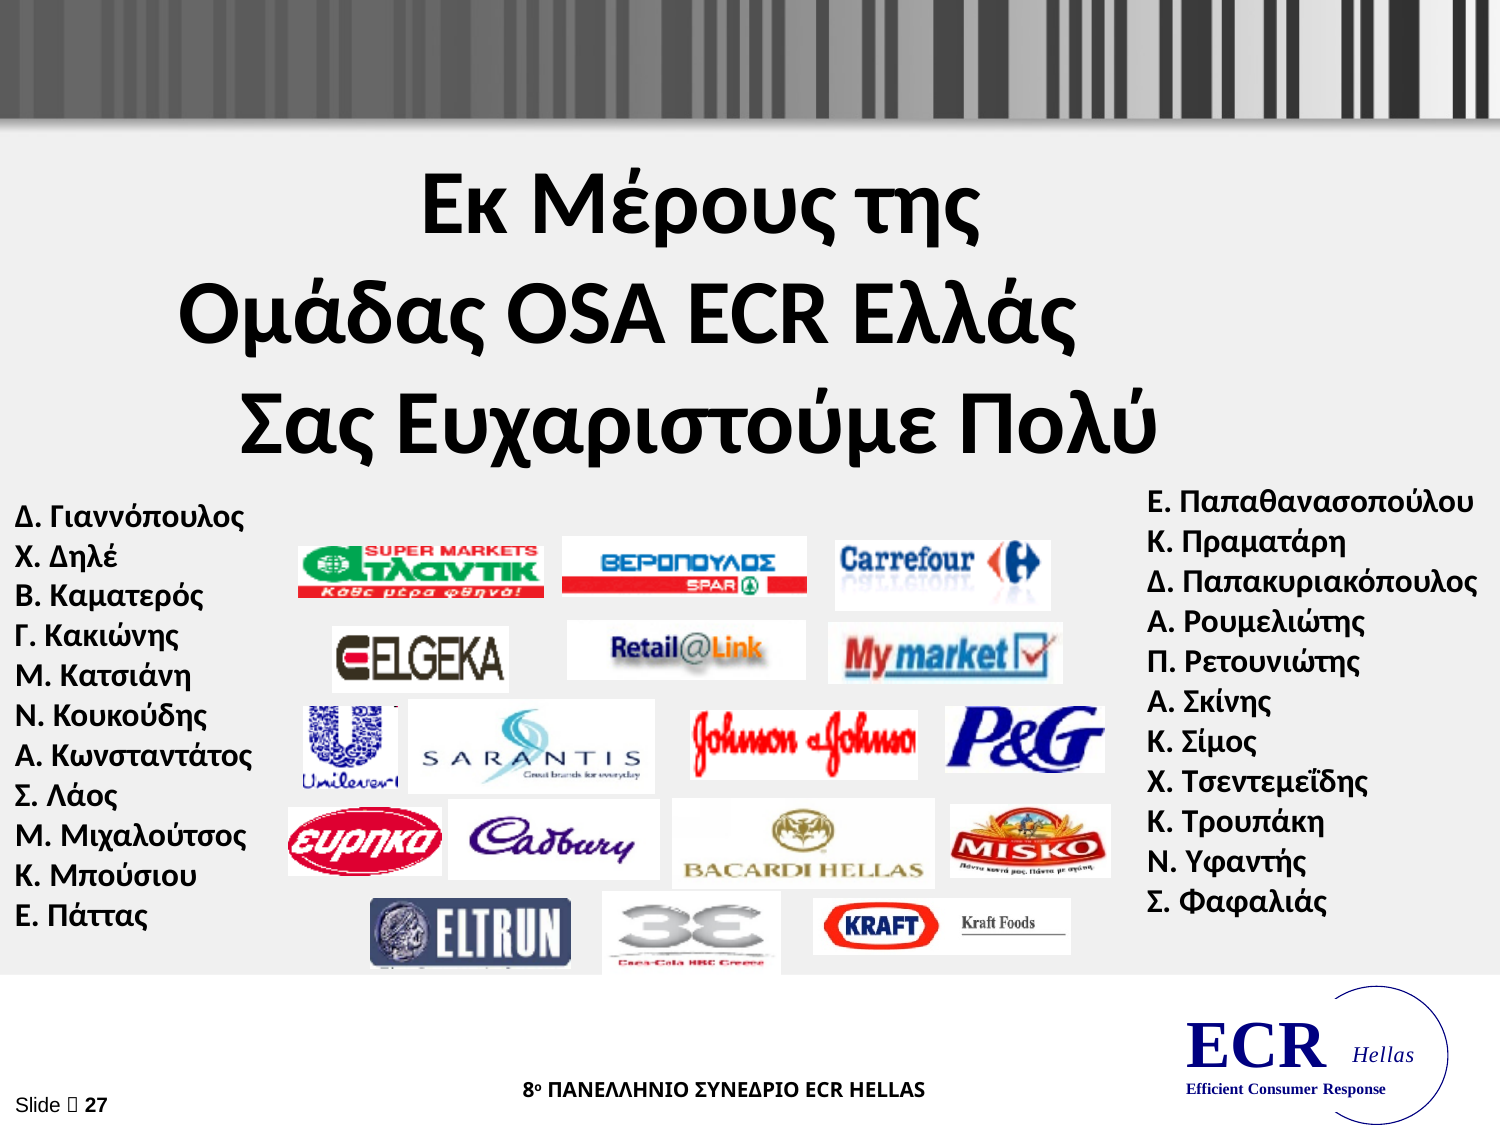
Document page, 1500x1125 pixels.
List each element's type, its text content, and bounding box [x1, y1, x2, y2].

picture [0, 502, 1500, 1125]
text_box Ε. Παπαθανασοπούλου Κ. Πραματάρη Δ. Παπακυριακόπουλος Α. Ρουμελιώτης Π. Ρετουνιώτης Α. Σκίνης Κ. Σίμος Χ. Τσεντεμεΐδης Κ. Τρουπάκη Ν. Υφαντής Σ. Φαφαλιάς [1132, 432, 1500, 965]
footer Slide  27 [0, 1084, 176, 1125]
picture [0, 0, 1500, 486]
text_box Εκ Μέρους της Ομάδας OSA ECR Ελλάς Σας Ευχαριστούμε Πολύ [59, 222, 1363, 502]
text_box Δ. Γιαννόπουλος Χ. Δηλέ Β. Καματερός Γ. Κακιώνης Μ. Κατσιάνη Ν. Κουκούδης Α. Κωνσταντάτος Σ. Λάος Μ. Μιχαλούτσος Κ. Μπούσιου Ε. Πάττας [0, 486, 320, 941]
